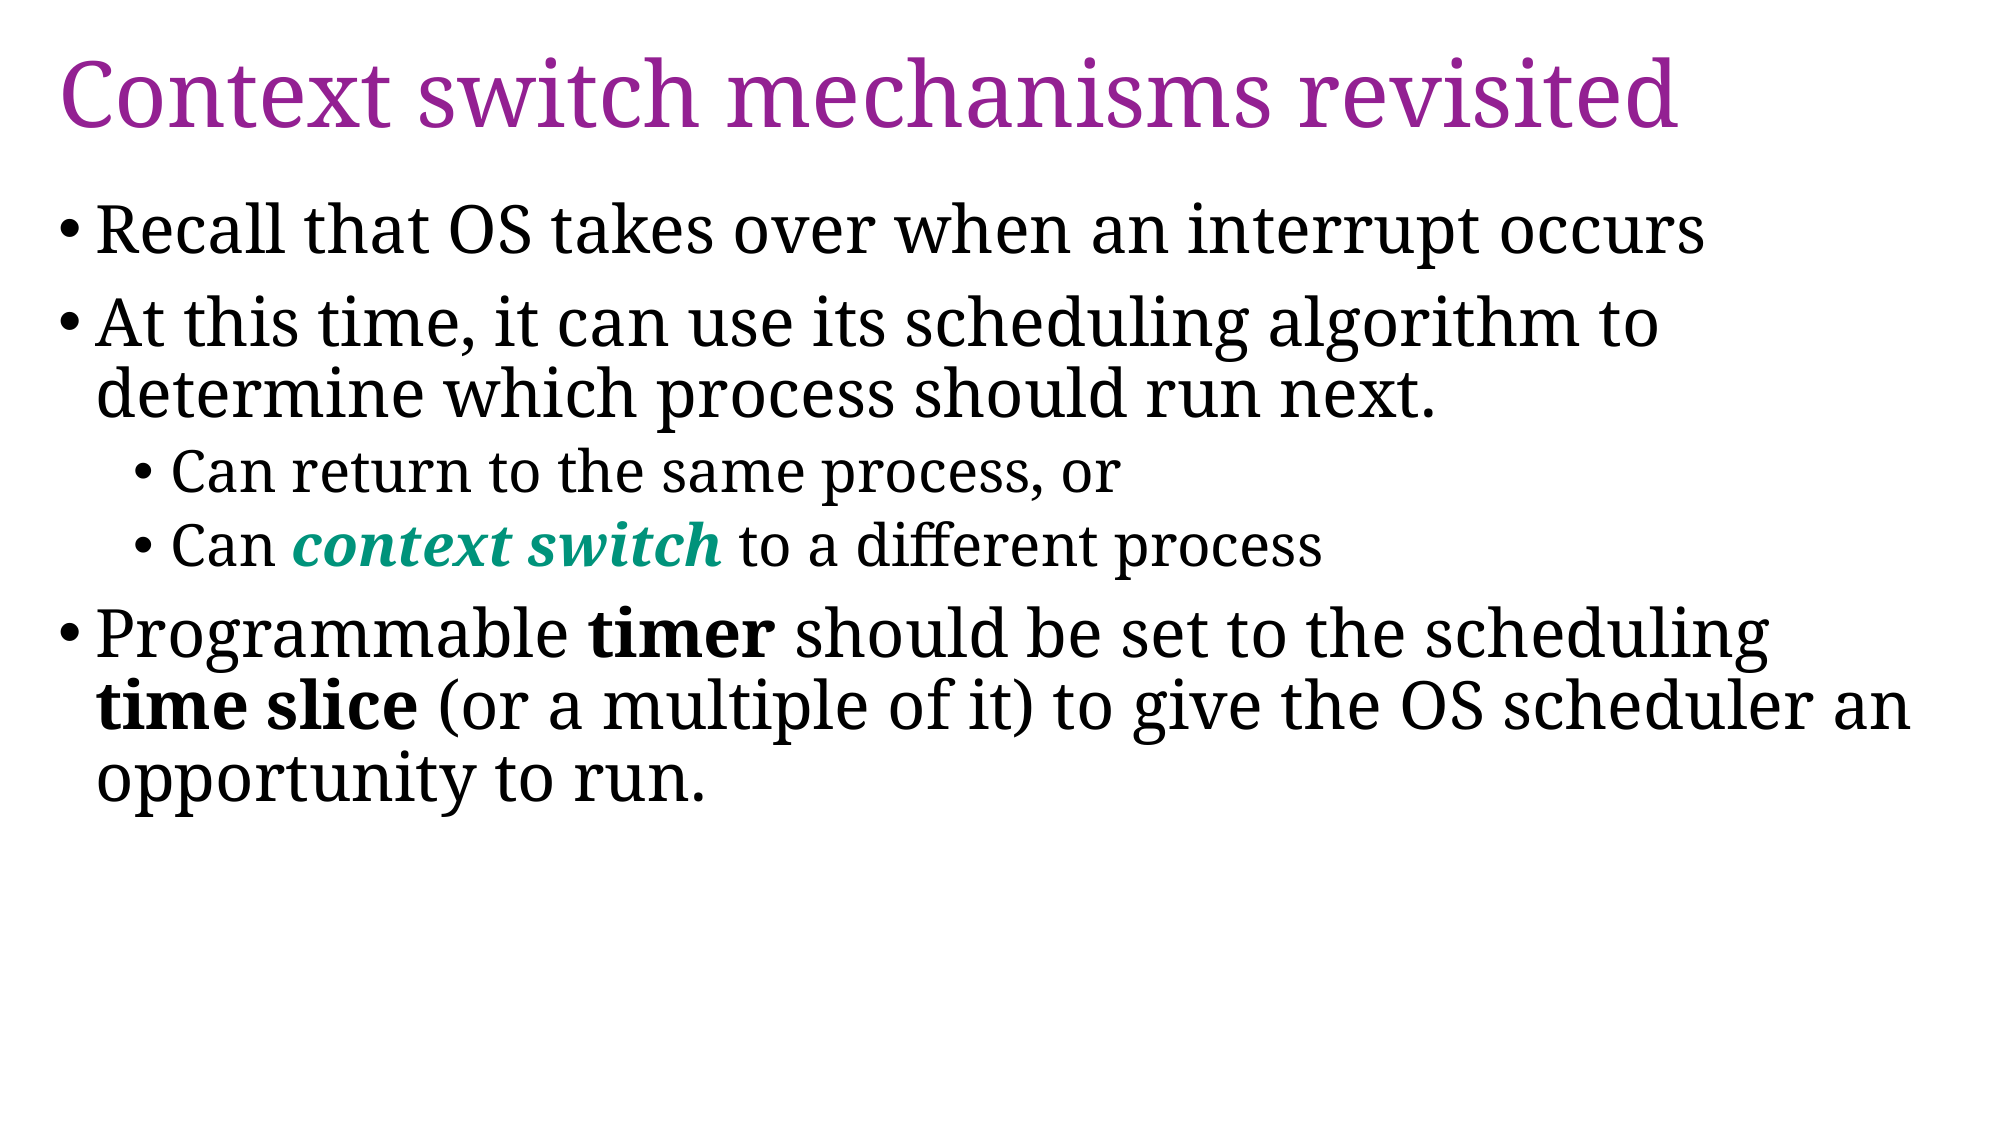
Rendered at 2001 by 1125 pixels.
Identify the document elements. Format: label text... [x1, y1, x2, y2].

title Context switch mechanisms revisited [43, 25, 1953, 171]
list Recall that OS takes over when an interrupt occurs At this time, it can use its scheduling algorithm to determine which process should run next. Can return to the same process, or Can context switch to a different process Programmable timer should be set to the scheduling time slice (or a multiple of it) to give the OS scheduler an opportunity to run. [43, 188, 1953, 1106]
